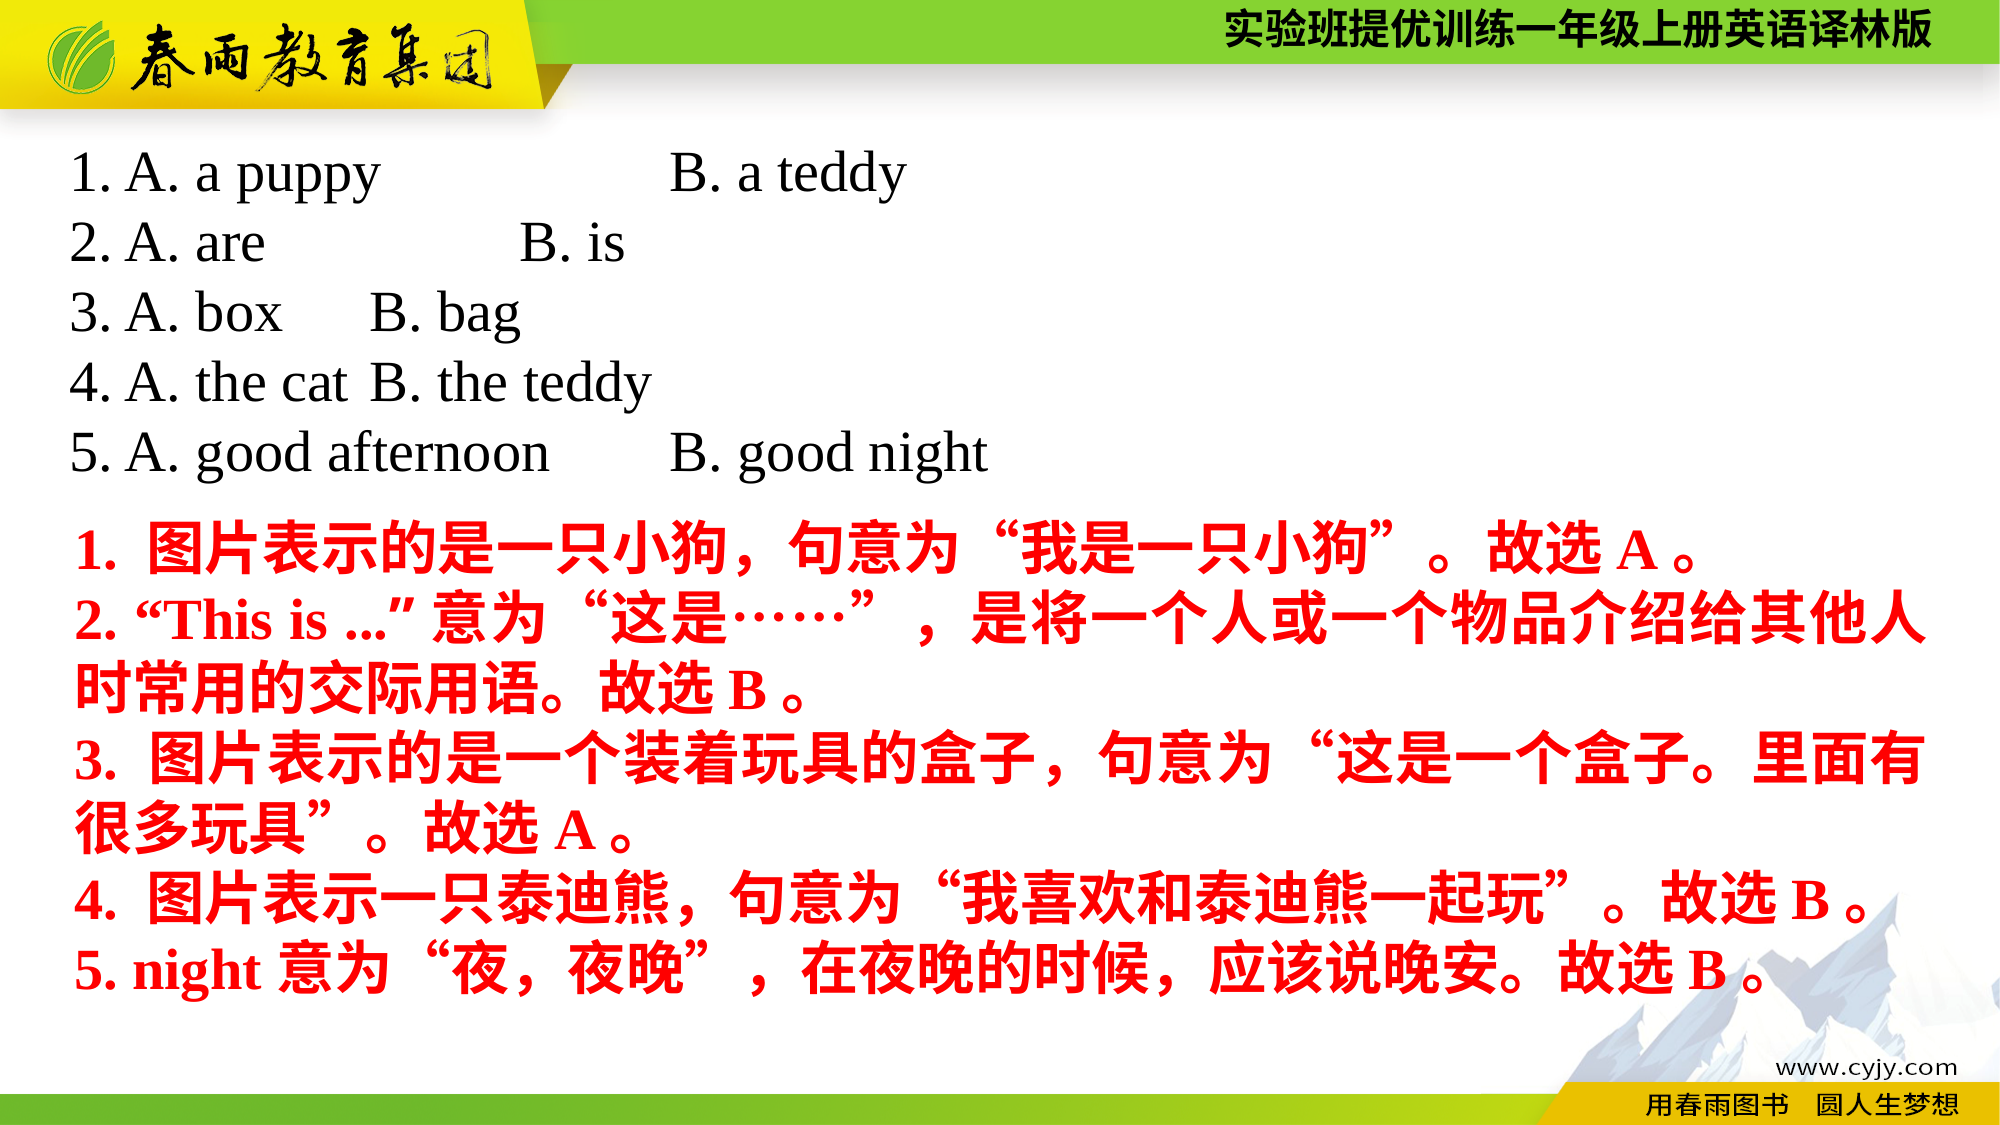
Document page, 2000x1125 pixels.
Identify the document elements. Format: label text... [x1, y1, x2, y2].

text_box 1. 图片表示的是一只小狗，句意为“我是一只小狗”。故选A。 2. “This is ...”意为“这是……”，是将一个人或一个物品介绍给其他人时常用的交际用语。故选B。 3. 图片表示的是一个装着玩具的盒子，句意为“这是一个盒子。里面有很多玩具”。故选A。 4. 图片表示一只泰迪熊，句意为“我喜欢和泰迪熊一起玩”。故选B。 5. night意为“夜，夜晚”，在夜晚的时候，应该说晚安。故选B。 [59, 503, 1944, 1009]
picture [0, 0, 2000, 1125]
list 1. A. a puppy B. a teddy 2. A. are B. is 3. A. box B. bag 4. A. the cat B. the teddy 5. A. good afternoon B. good night [54, 125, 1939, 494]
